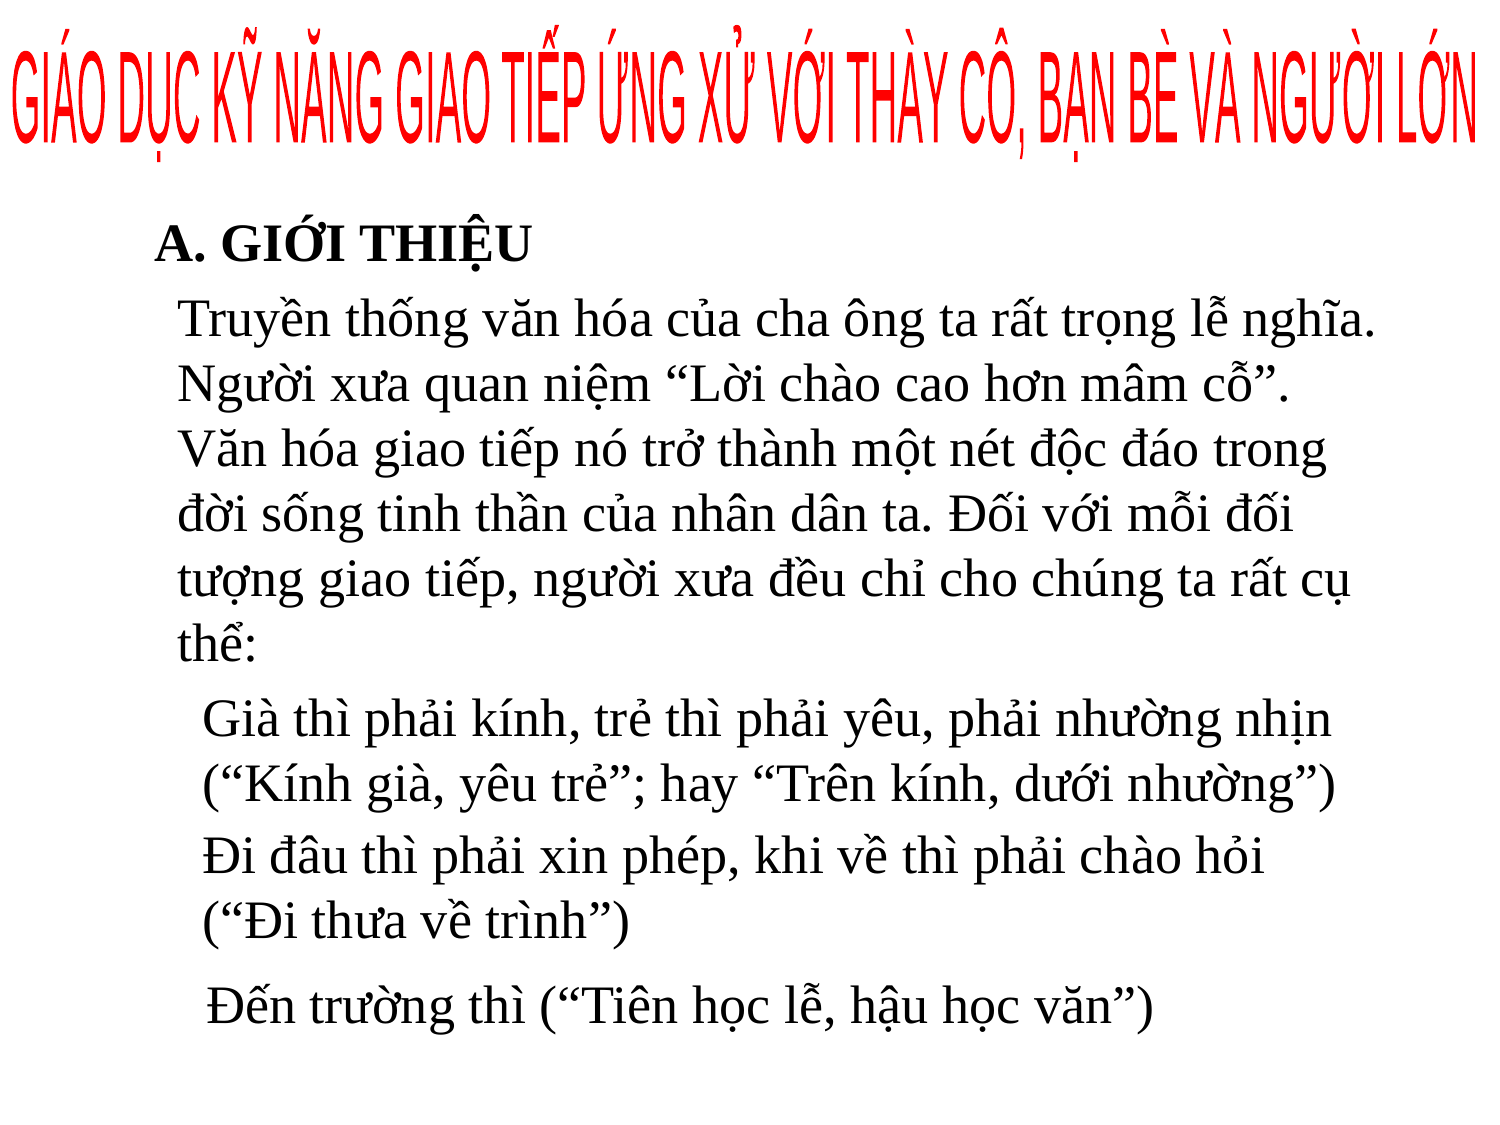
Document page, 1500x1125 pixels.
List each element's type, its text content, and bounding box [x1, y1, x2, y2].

text_box A. GIỚI THIỆU [139, 199, 550, 280]
text_box Đến trường thì (“Tiên học lễ, hậu học văn”) [191, 962, 1171, 1043]
text_box Đi đâu thì phải xin phép, khi về thì phải chào hỏi (“Đi thưa về trình”) [187, 812, 1350, 958]
text_box Truyền thống văn hóa của cha ông ta rất trọng lễ nghĩa. Người xưa quan niệm “Lời chào cao hơn mâm cỗ”. Văn hóa giao tiếp nó trở thành một nét độc đáo trong đời sống tinh thần của nhân dân ta. Đối với mỗi đối tượng giao tiếp, người xưa đều chỉ cho chúng ta rất cụ thể: [162, 274, 1400, 680]
text_box Già thì phải kính, trẻ thì phải yêu, phải nhường nhịn (“Kính già, yêu trẻ”; hay “Trên kính, dưới nhường”) [187, 674, 1363, 820]
